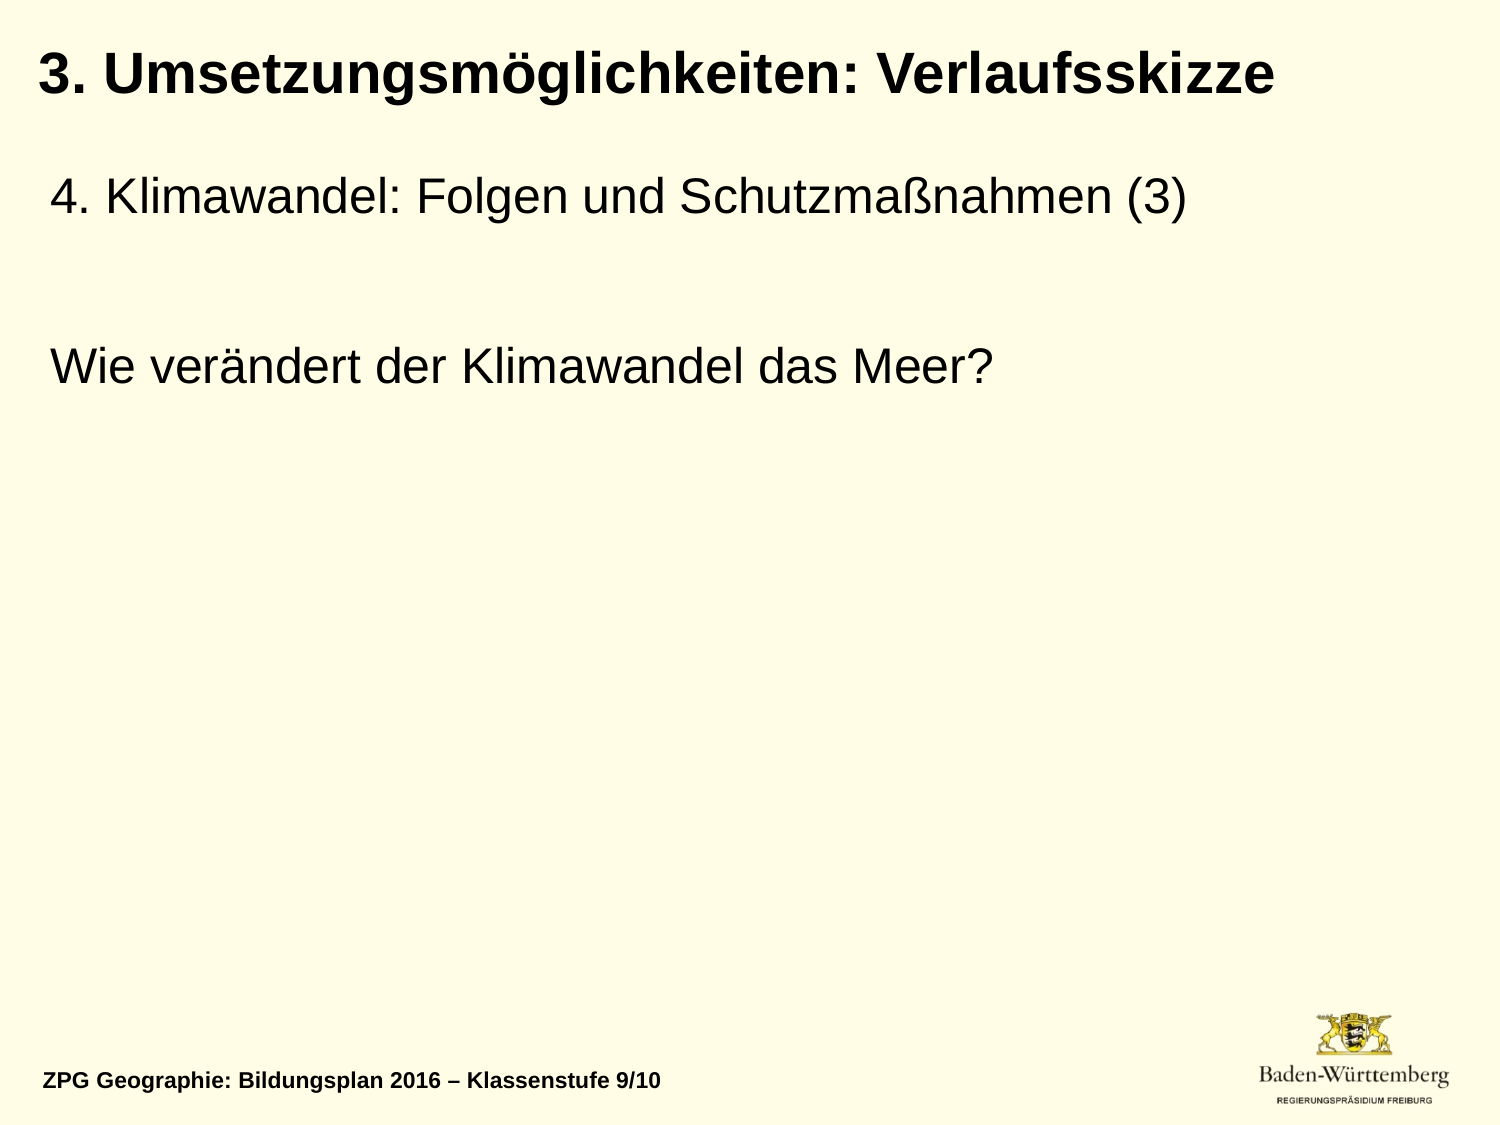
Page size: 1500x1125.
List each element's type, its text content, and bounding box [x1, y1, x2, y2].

text_box 3. Umsetzungsmöglichkeiten: Verlaufsskizze [23, 27, 1293, 113]
text_box 4. Klimawandel: Folgen und Schutzmaßnahmen (3) Wie verändert der Klimawandel das Meer? [35, 156, 1500, 402]
picture [1257, 1011, 1451, 1106]
